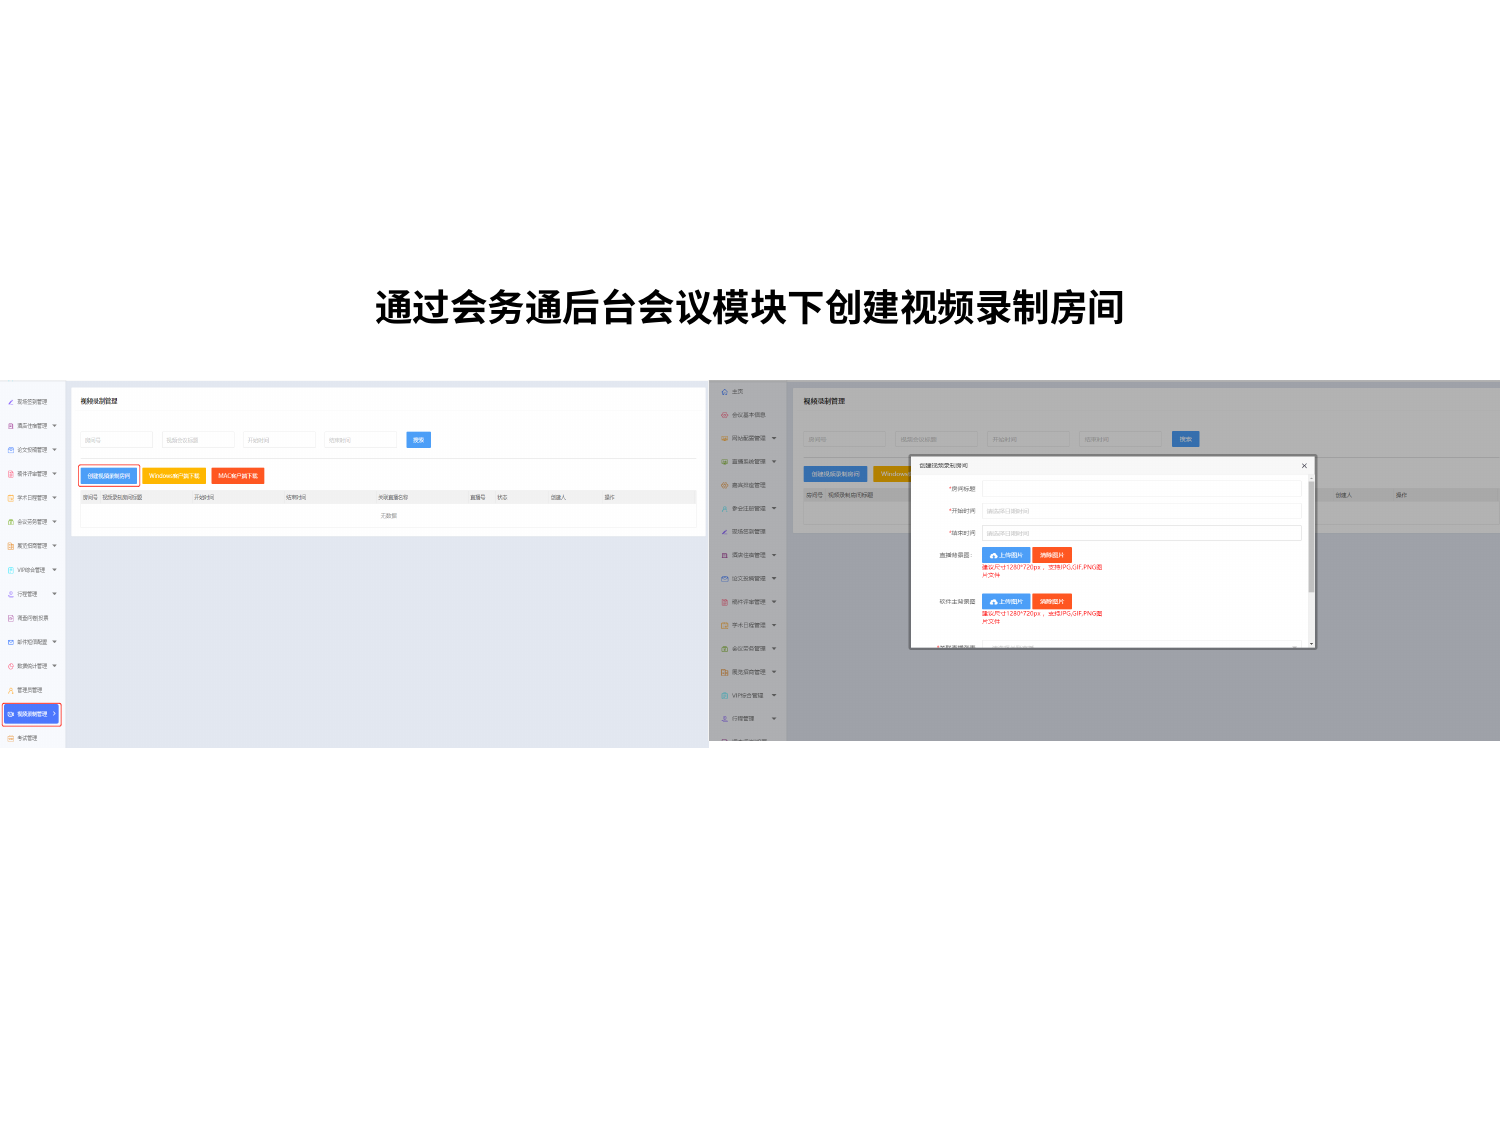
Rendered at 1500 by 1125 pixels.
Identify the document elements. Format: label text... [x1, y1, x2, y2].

picture [0, 379, 1500, 748]
title 通过会务通后台会议模块下创建视频录制房间 [187, 278, 1313, 338]
